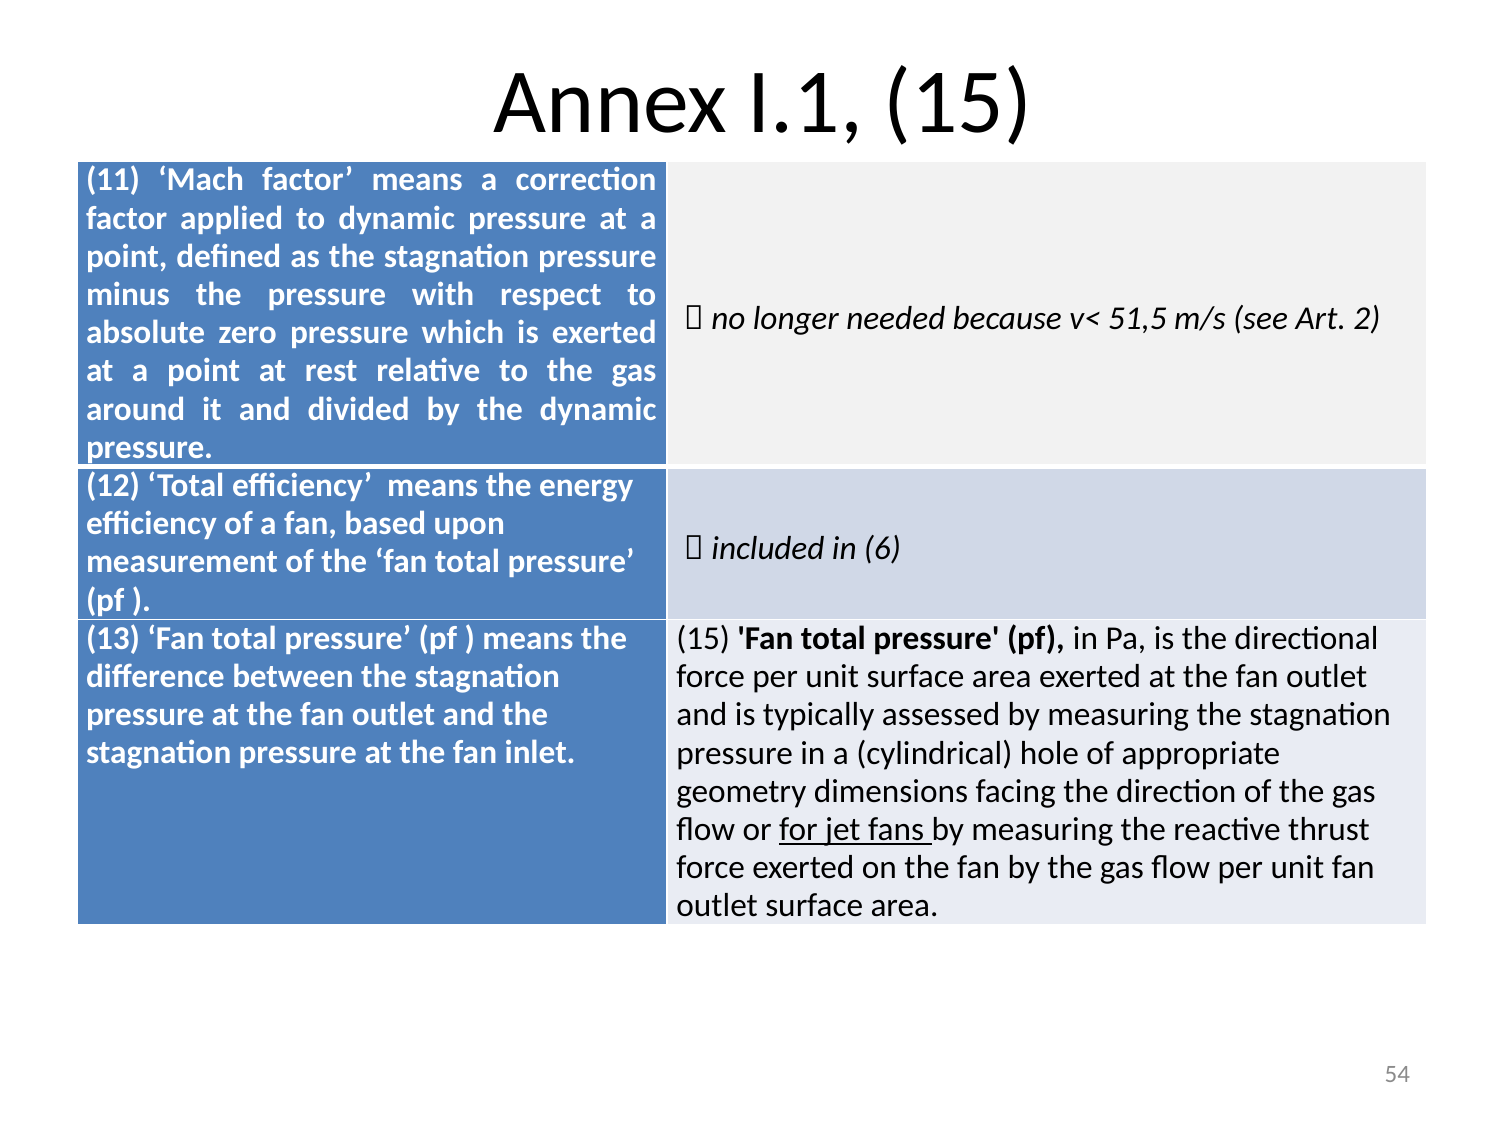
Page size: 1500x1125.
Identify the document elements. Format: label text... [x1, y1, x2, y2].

table_cell (13) ‘Fan total pressure’ (pf ) means the difference between the stagnation pressure at the fan outlet and the stagnation pressure at the fan inlet. [78, 620, 666, 924]
title Annex I.1, (15) [88, 2, 1439, 190]
table_cell (12) ‘Total efficiency’ means the energy efficiency of a fan, based upon measurement of the ‘fan total pressure’ (pf ). [78, 469, 666, 619]
table_cell (15) 'Fan total pressure' (pf), in Pa, is the directional force per unit surface area exerted at the fan outlet and is typically assessed by measuring the stagnation pressure in a (cylindrical) hole of appropriate geometry dimensions facing the direction of the gas flow or for jet fans by measuring the reactive thrust force exerted on the fan by the gas flow per unit fan outlet surface area. [668, 620, 1426, 924]
table_cell  included in (6) [668, 469, 1426, 619]
table_header  no longer needed because v< 51,5 m/s (see Art. 2) [668, 162, 1426, 464]
table_header (11) ‘Mach factor’ means a correction factor applied to dynamic pressure at a point, defined as the stagnation pressure minus the pressure with respect to absolute zero pressure which is exerted at a point at rest relative to the gas around it and divided by the dynamic pressure. [78, 162, 666, 464]
slide_number 54 [1074, 1042, 1425, 1103]
